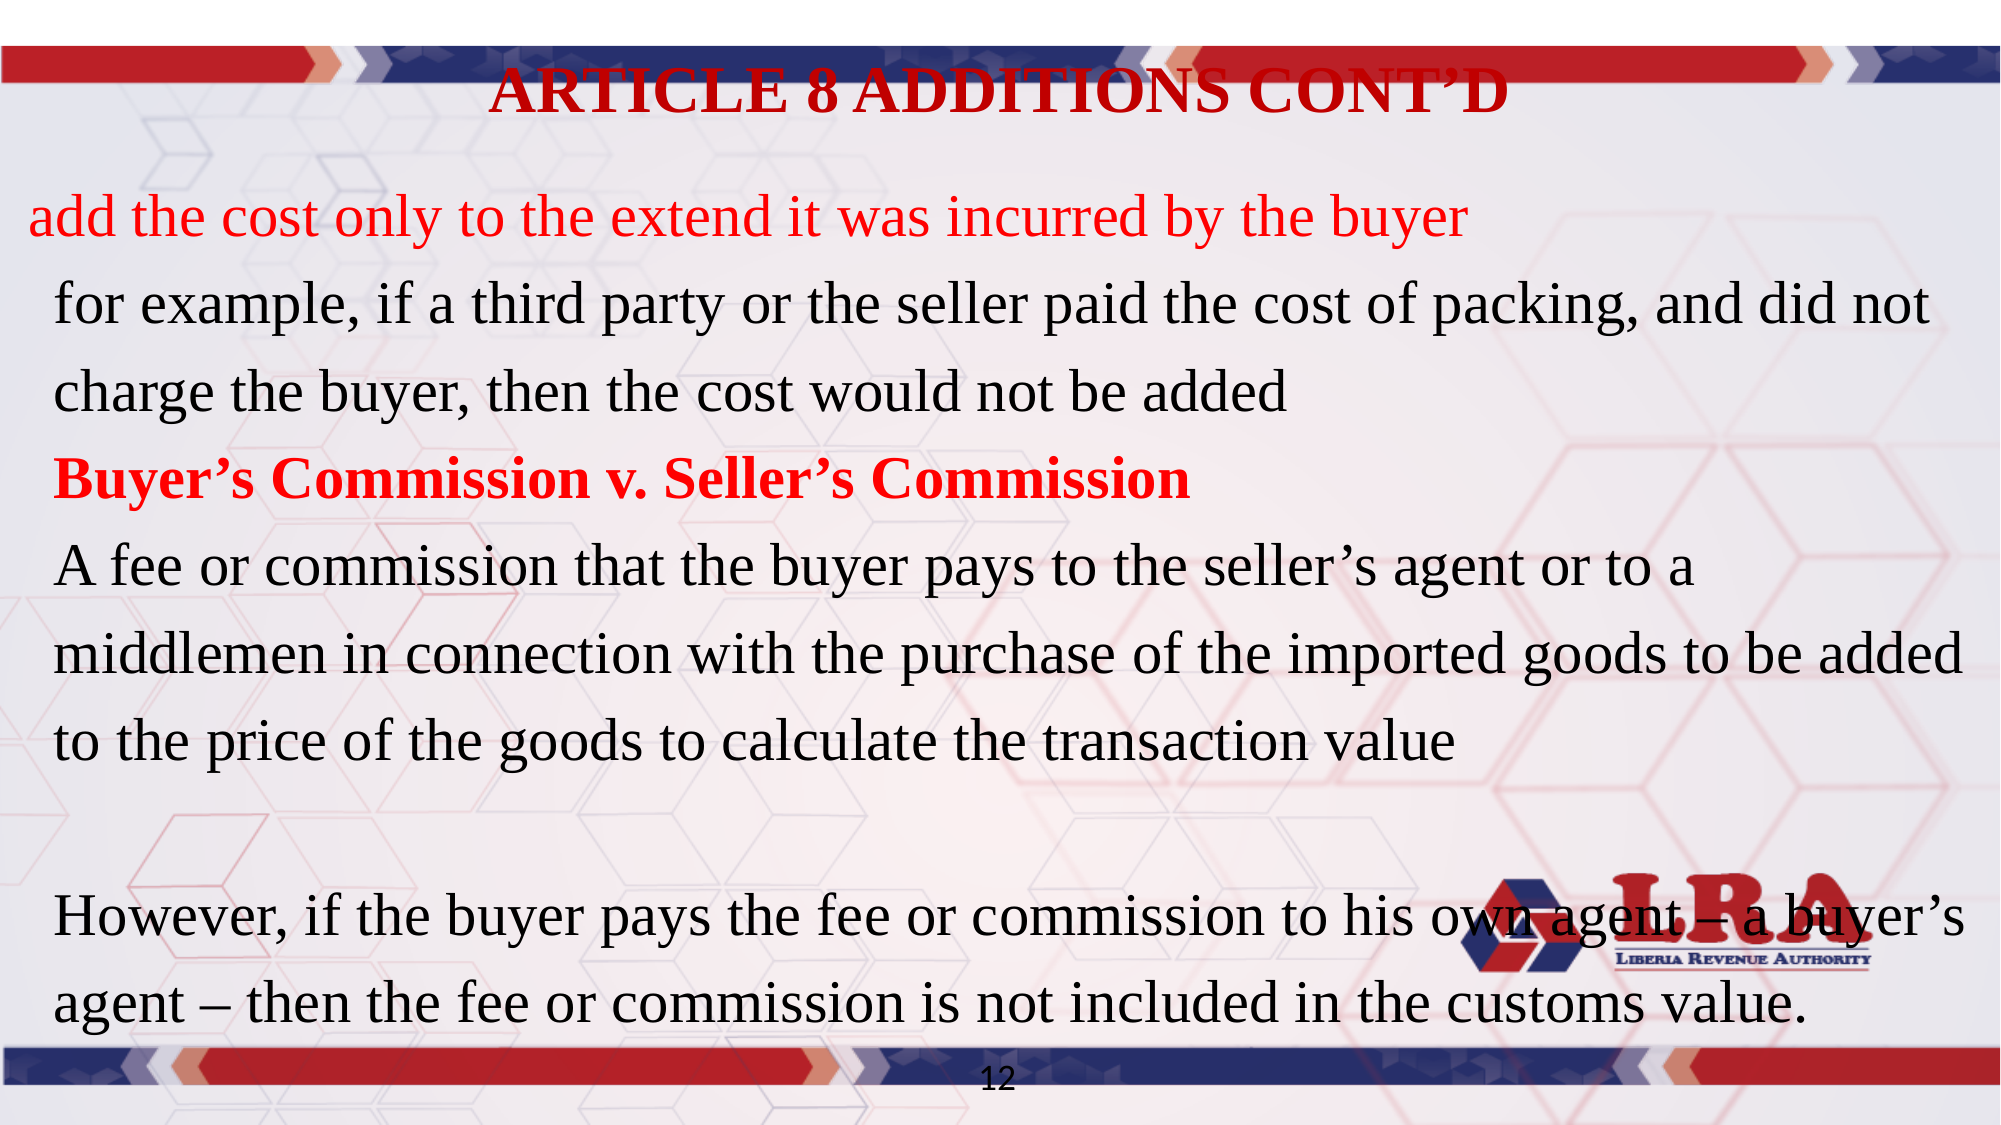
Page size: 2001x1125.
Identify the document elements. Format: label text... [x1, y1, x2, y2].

list add the cost only to the extend it was incurred by the buyer for example, if a third party or the seller paid the cost of packing, and did not charge the buyer, then the cost would not be added Buyer’s Commission v. Seller’s Commission A fee or commission that the buyer pays to the seller’s agent or to a middlemen in connection with the purchase of the imported goods to be added to the price of the goods to calculate the transaction value However, if the buyer pays the fee or commission to his own agent – a buyer’s agent – then the fee or commission is not included in the customs value. [0, 153, 2000, 1074]
title ARTICLE 8 ADDITIONS CONT’D [0, 59, 2000, 122]
picture [0, 0, 2001, 1125]
text_box 12 [963, 1045, 1044, 1106]
